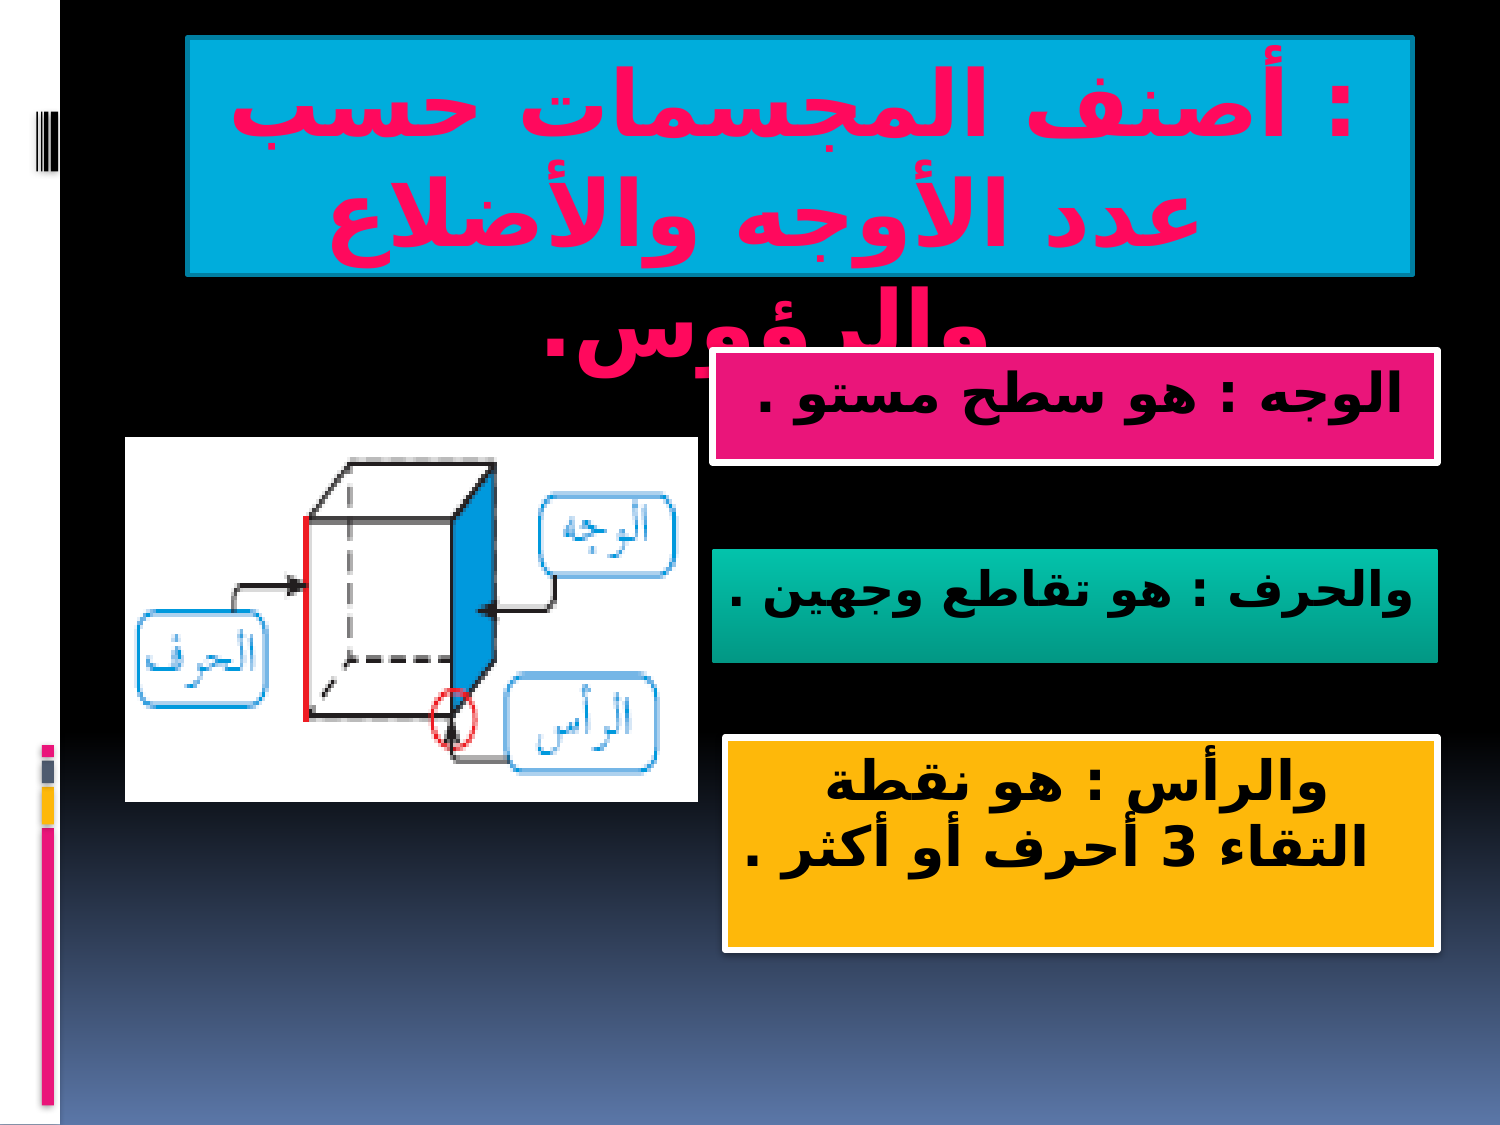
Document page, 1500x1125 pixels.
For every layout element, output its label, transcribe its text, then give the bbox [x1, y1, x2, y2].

list : أصنف المجسمات حسب عدد الأوجه والأضلاع والرؤوس. [185, 35, 1415, 277]
picture [124, 437, 699, 802]
text_box الوجه : هو سطح مستو . [709, 347, 1441, 466]
text_box والحرف : هو تقاطع وجهين . [712, 549, 1438, 663]
text_box والرأس : هو نقطة التقاء 3 أحرف أو أكثر . [722, 734, 1441, 953]
